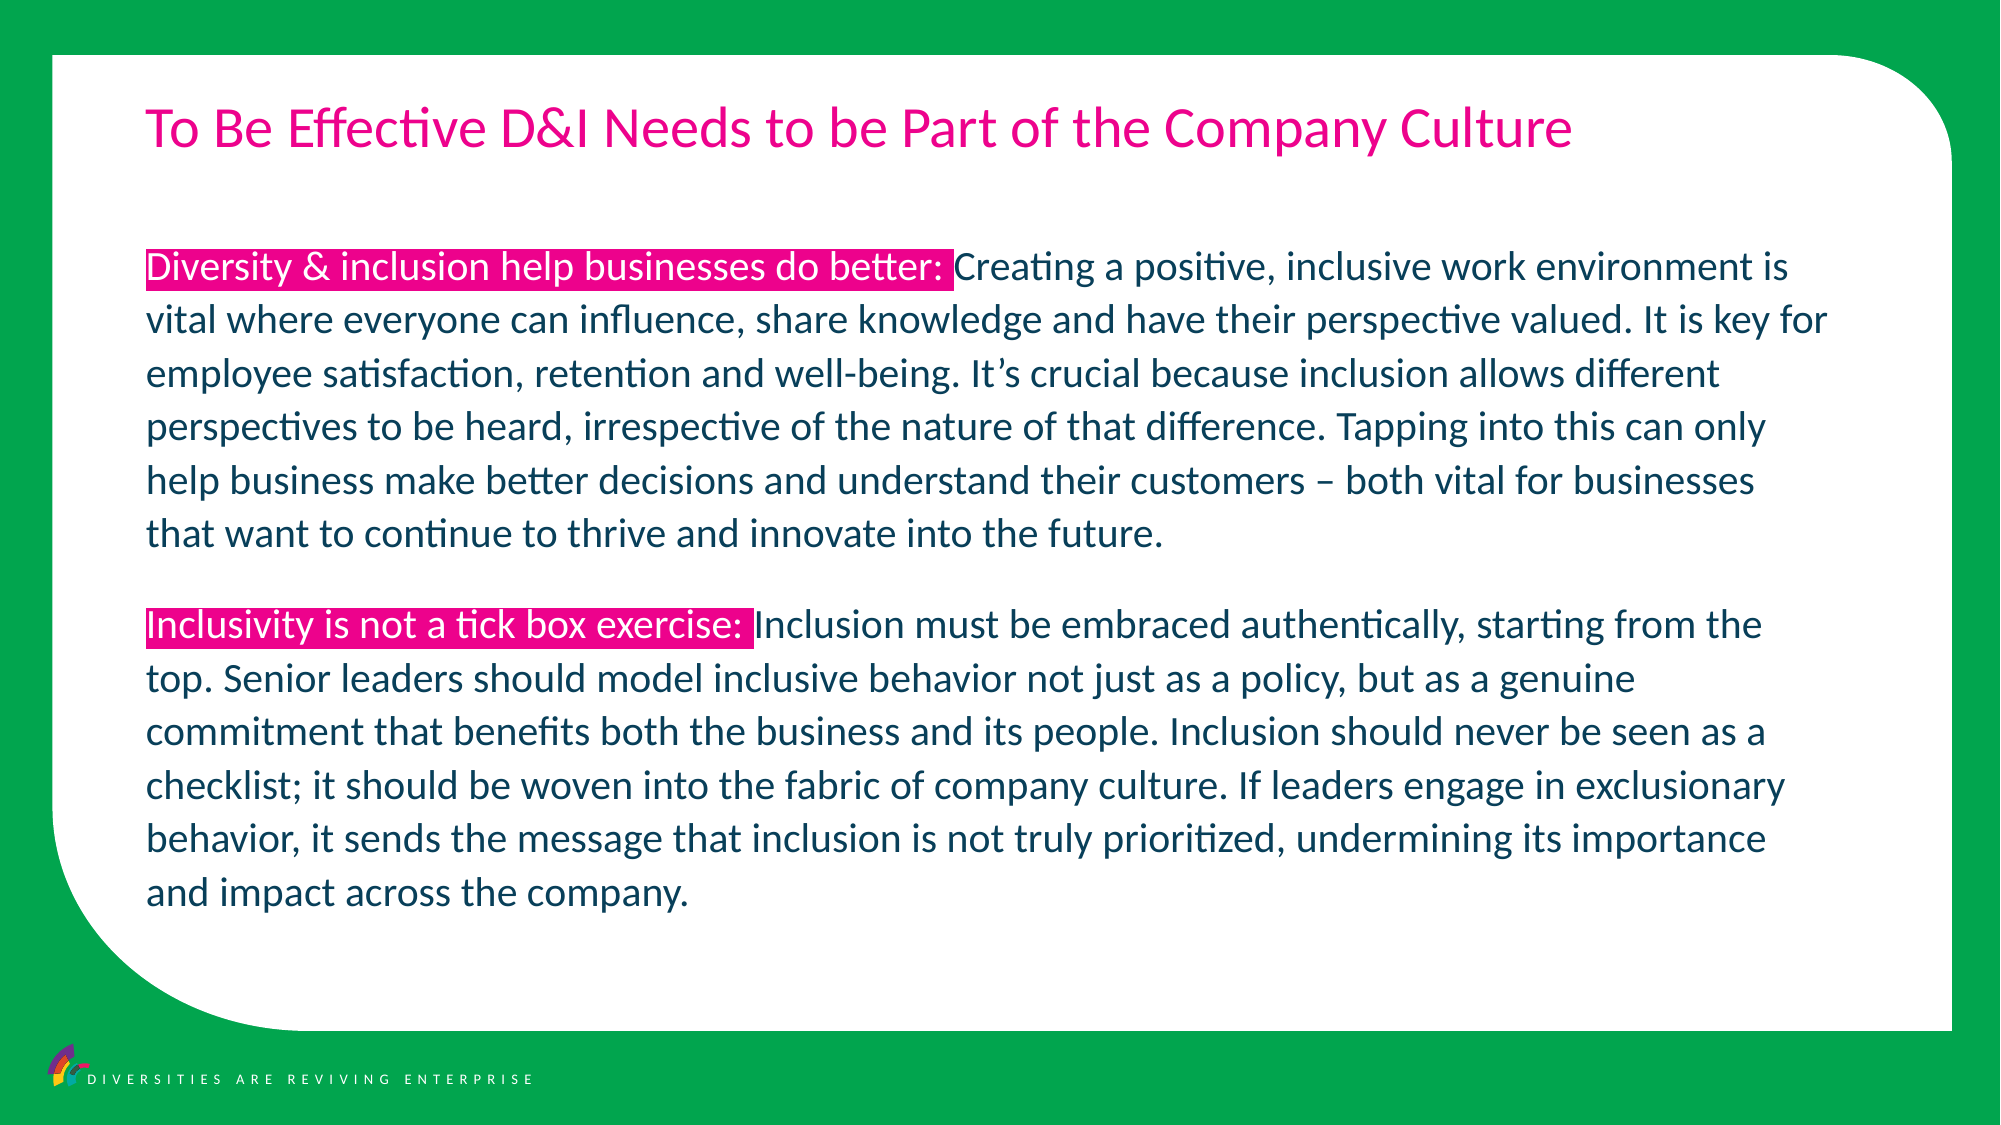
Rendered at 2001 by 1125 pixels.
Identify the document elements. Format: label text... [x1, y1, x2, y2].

list To Be Effective D&I Needs to be Part of the Company Culture [130, 63, 1869, 195]
list Diversity & inclusion help businesses do better: Creating a positive, inclusive work environment is vital where everyone can influence, share knowledge and have their perspective valued. It is key for employee satisfaction, retention and well-being. It’s crucial because inclusion allows different perspectives to be heard, irrespective of the nature of that difference. Tapping into this can only help business make better decisions and understand their customers – both vital for businesses that want to continue to thrive and innovate into the future. Inclusivity is not a tick box exercise: Inclusion must be embraced authentically, starting from the top. Senior leaders should model inclusive behavior not just as a policy, but as a genuine commitment that benefits both the business and its people. Inclusion should never be seen as a checklist; it should be woven into the fabric of company culture. If leaders engage in exclusionary behavior, it sends the message that inclusion is not truly prioritized, undermining its importance and impact across the company. [130, 227, 1844, 860]
